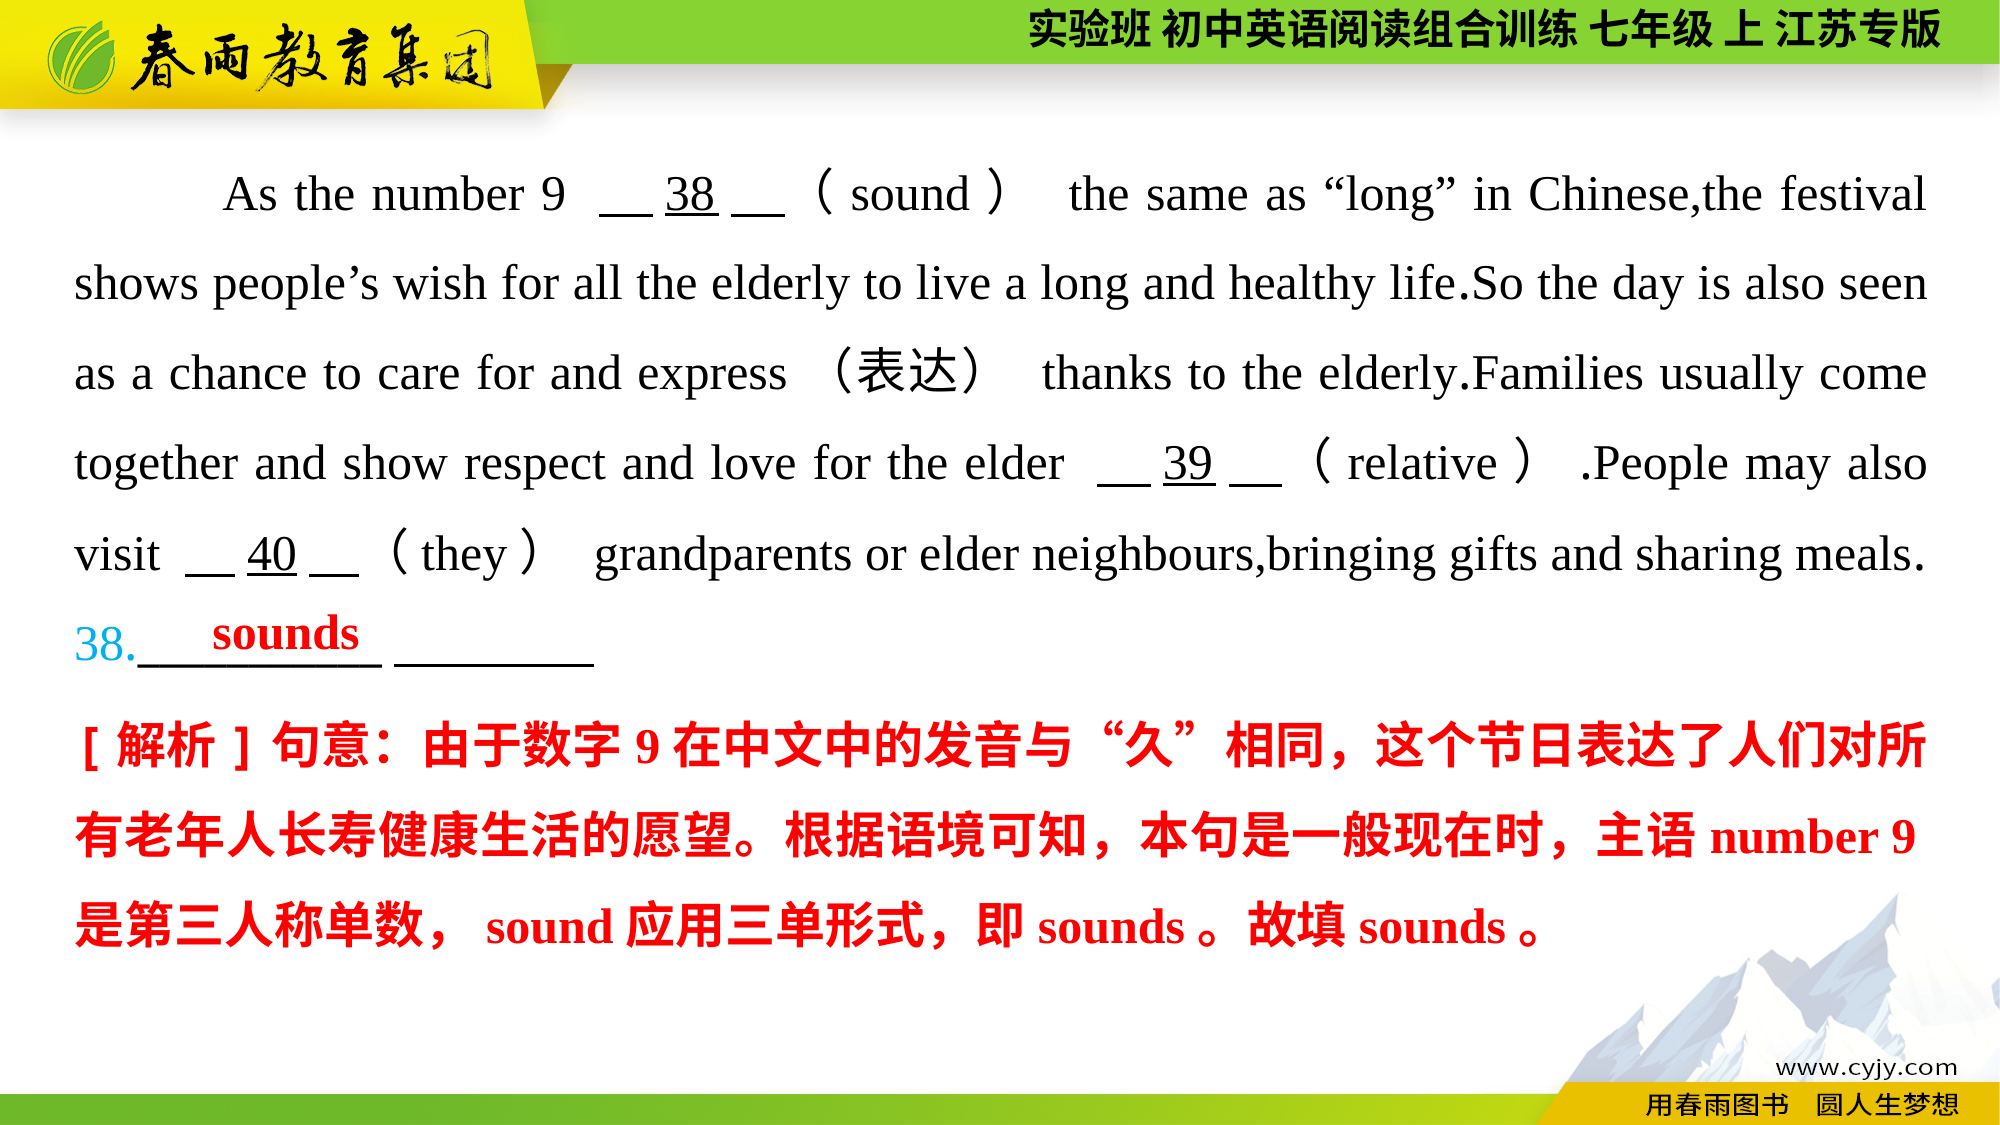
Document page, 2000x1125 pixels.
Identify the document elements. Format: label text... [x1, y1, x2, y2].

text_box sounds [197, 592, 375, 667]
text_box [解析]句意：由于数字9在中文中的发音与“久”相同，这个节日表达了人们对所有老年人长寿健康生活的愿望。根据语境可知，本句是一般现在时，主语number 9是第三人称单数，sound应用三单形式，即sounds。故填sounds。 [59, 675, 1944, 961]
list As the number 9 38 （sound） the same as “long” in Chinese,the festival shows people’s wish for all the elderly to live a long and healthy life.So the day is also seen as a chance to care for and express（表达） thanks to the elderly.Families usually come together and show respect and love for the elder 39 （relative）.People may also visit 40 （they） grandparents or elder neighbours,bringing gifts and sharing meals. 38.___________ [59, 122, 1944, 675]
picture [0, 0, 2000, 1125]
